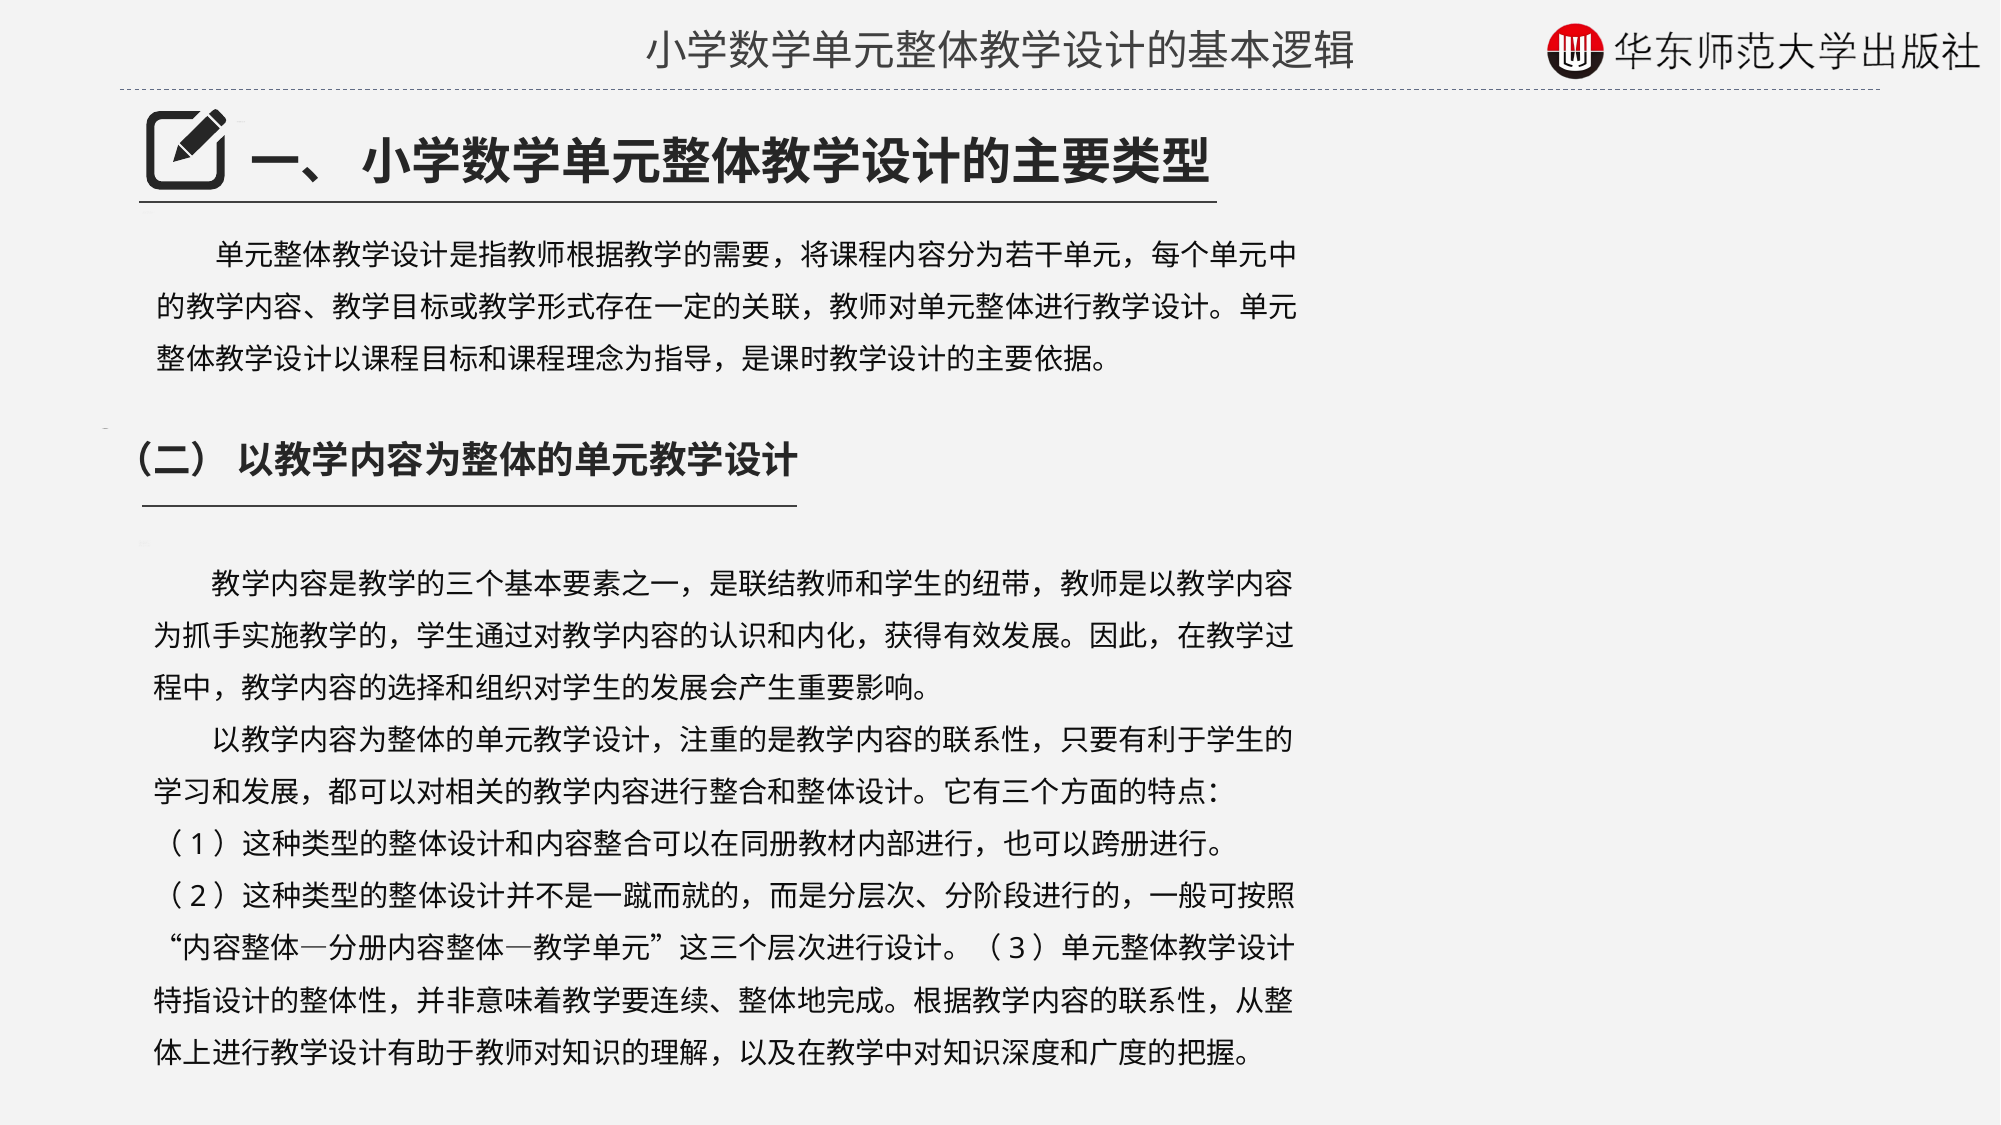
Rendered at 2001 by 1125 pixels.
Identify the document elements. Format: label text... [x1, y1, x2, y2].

text_box 教学内容是教学的三个基本要素之一，是联结教师和学生的纽带，教师是以教学内容为抓手实施教学的，学生通过对教学内容的认识和内化，获得有效发展。因此，在教学过程中，教学内容的选择和组织对学生的发展会产生重要影响。 以教学内容为整体的单元教学设计，注重的是教学内容的联系性，只要有利于学生的学习和发展，都可以对相关的教学内容进行整合和整体设计。它有三个方面的特点：（1）这种类型的整体设计和内容整合可以在同册教材内部进行，也可以跨册进行。（2）这种类型的整体设计并不是一蹴而就的，而是分层次、分阶段进行的，一般可按照“内容整体—分册内容整体—教学单元”这三个层次进行设计。（3）单元整体教学设计特指设计的整体性，并非意味着教学要连续、整体地完成。根据教学内容的联系性，从整体上进行教学设计有助于教师对知识的理解，以及在教学中对知识深度和广度的把握。 [138, 540, 1320, 1077]
text_box [146, 111, 225, 190]
text_box 单元整体教学设计是指教师根据教学的需要，将课程内容分为若干单元，每个单元中的教学内容、教学目标或教学形式存在一定的关联，教师对单元整体进行教学设计。单元整体教学设计以课程目标和课程理念为指导，是课时教学设计的主要依据。 [142, 212, 1320, 383]
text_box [1536, 13, 1989, 83]
text_box （二） 以教学内容为整体的单元教学设计 [101, 428, 1021, 489]
text_box 一、 小学数学单元整体教学设计的主要类型 [235, 121, 1336, 197]
text_box 小学数学单元整体教学设计的基本逻辑 [619, 23, 1381, 74]
text_box [208, 109, 227, 127]
